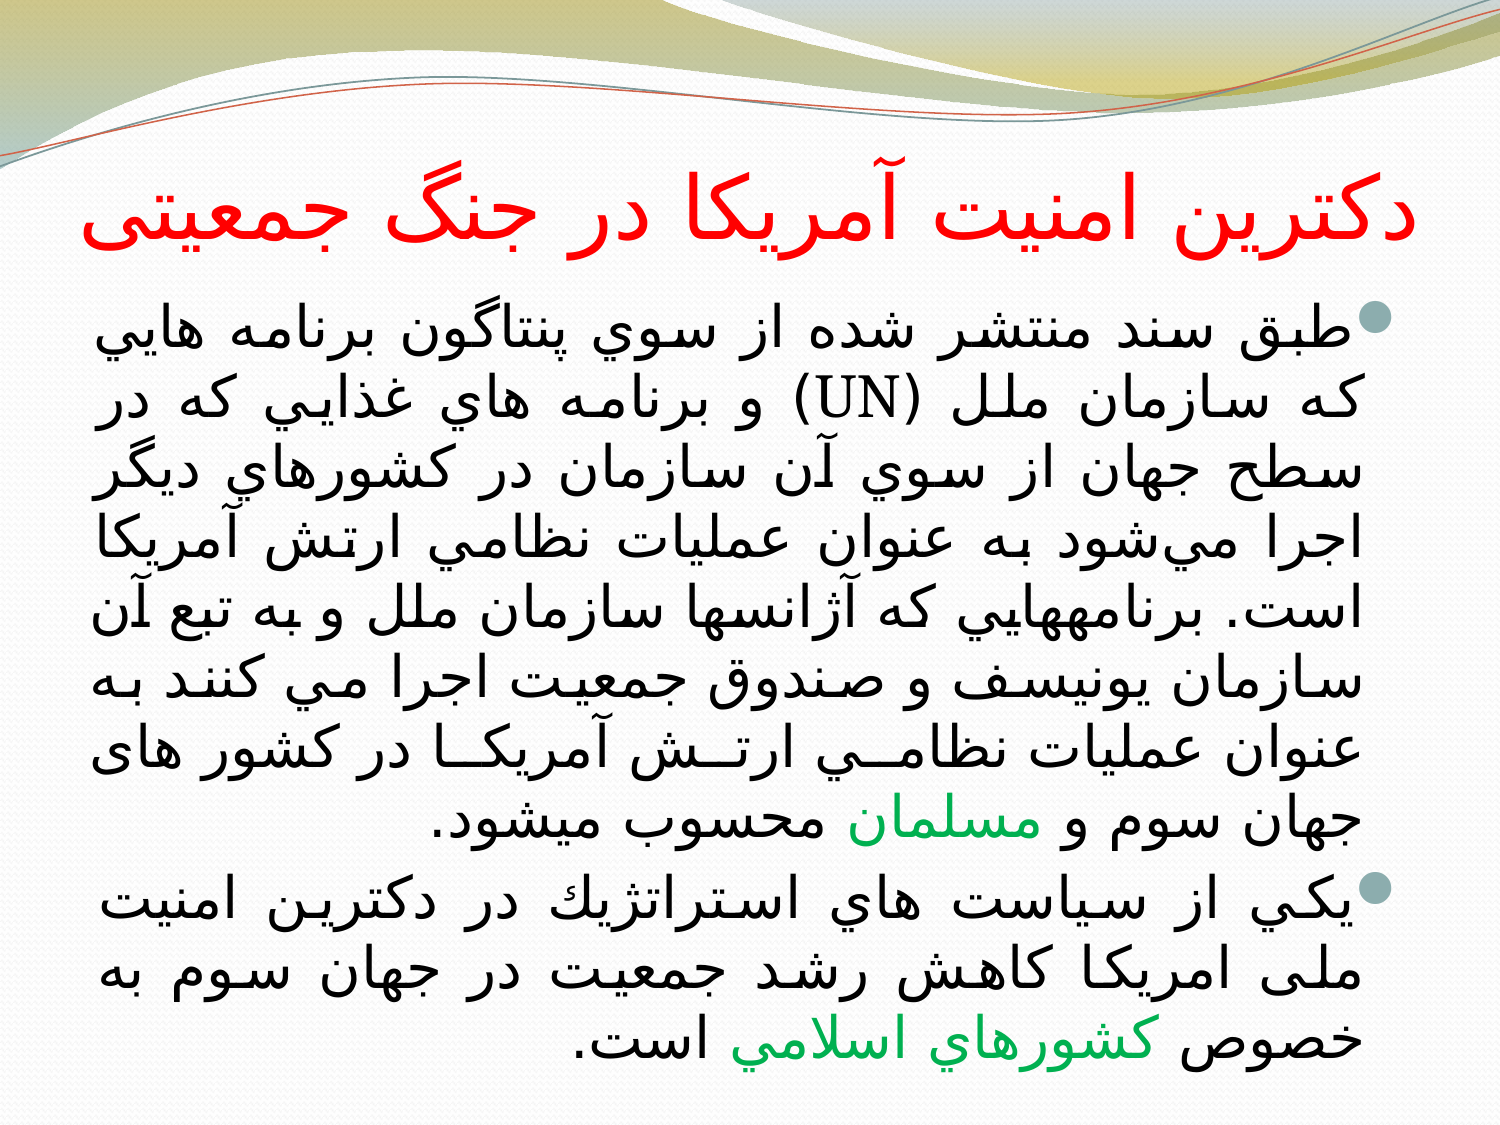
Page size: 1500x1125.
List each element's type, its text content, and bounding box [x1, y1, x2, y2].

title دکترین امنیت آمریکا در جنگ جمعیتی [74, 115, 1426, 259]
list طبق سند منتشر شده از سوي پنتاگون برنامه هايي که سازمان ملل (UN) و برنامه هاي غذايي که در سطح جهان از سوي آن سازمان در کشورهاي ديگر اجرا مي‌شود به عنوان عمليات نظامي ارتش آمريکا است. برنامه­هايي که آژانس­ها سازمان ملل و به تبع آن سازمان يونيسف و صندوق جمعیت اجرا مي کنند به عنوان عمليات نظامي ارتش آمريکا در کشور های جهان سوم و مسلمان محسوب مي­شود. يكي از سياست هاي استراتژيك در دكترين امنیت ملی امریکا كاهش رشد جمعيت در جهان سوم به خصوص كشورهاي اسلامي است. [74, 281, 1426, 1038]
